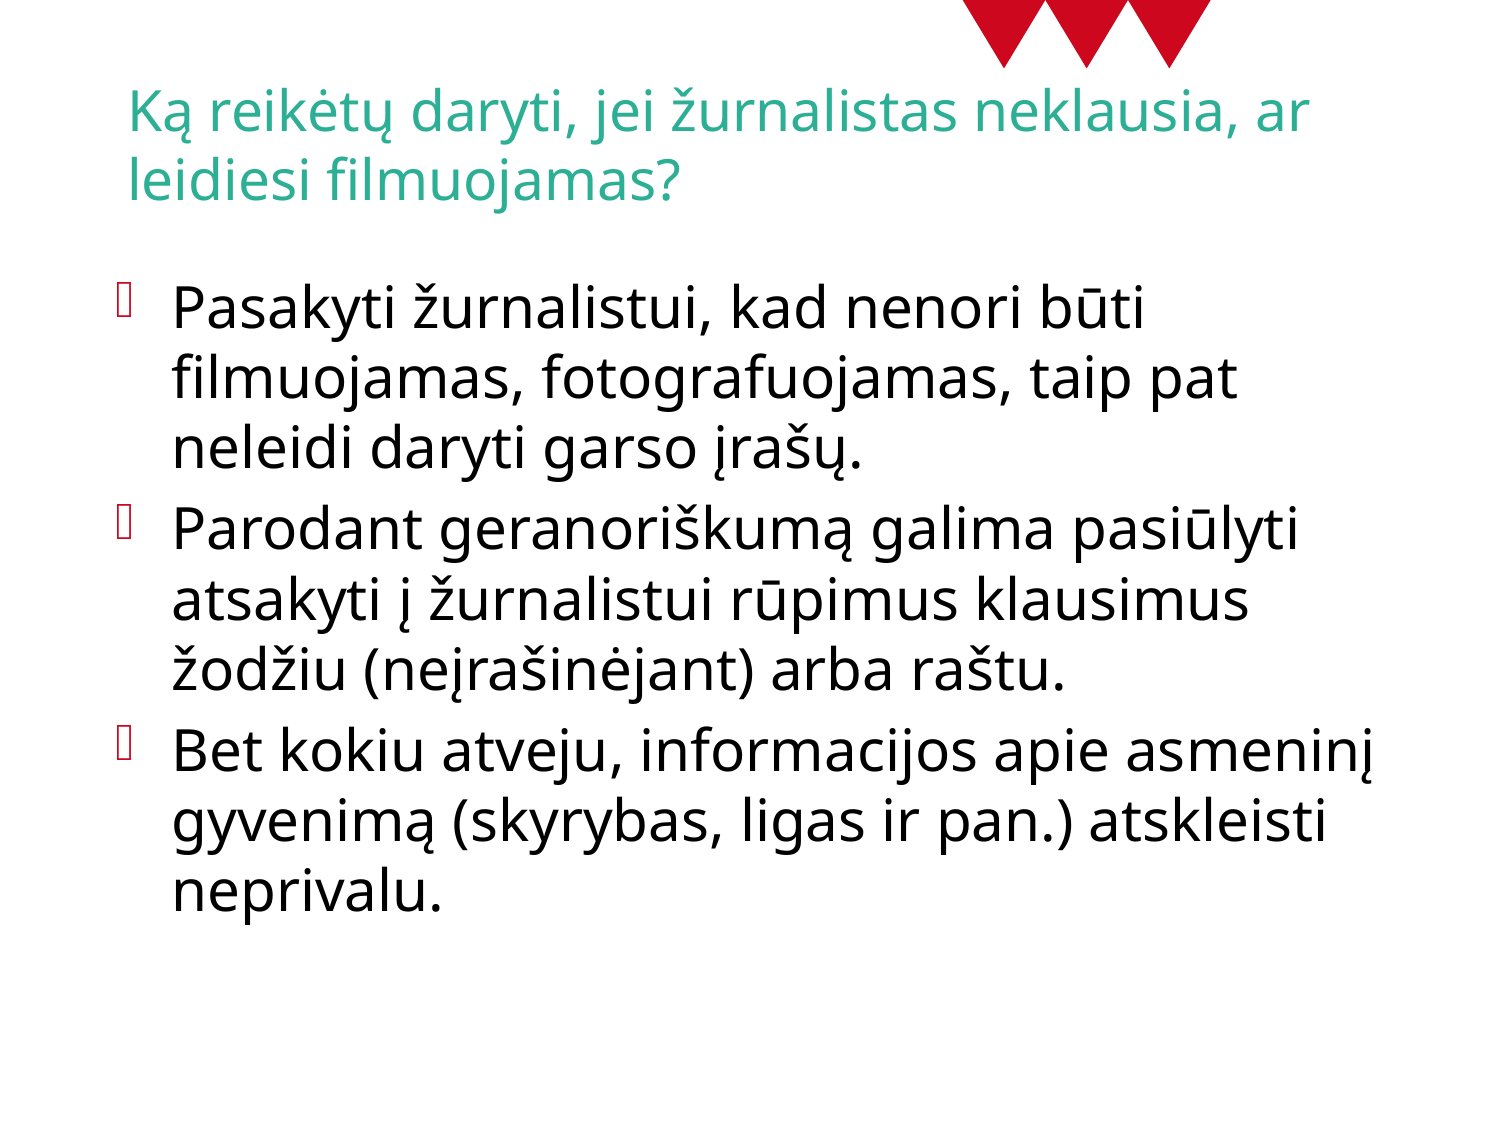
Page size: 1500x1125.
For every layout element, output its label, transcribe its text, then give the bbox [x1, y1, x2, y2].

title Ką reikėtų daryti, jei žurnalistas neklausia, ar leidiesi filmuojamas? [112, 66, 1388, 220]
list Pasakyti žurnalistui, kad nenori būti filmuojamas, fotografuojamas, taip pat neleidi daryti garso įrašų. Parodant geranoriškumą galima pasiūlyti atsakyti į žurnalistui rūpimus klausimus žodžiu (neįrašinėjant) arba raštu. Bet kokiu atveju, informacijos apie asmeninį gyvenimą (skyrybas, ligas ir pan.) atskleisti neprivalu. [100, 262, 1400, 1012]
